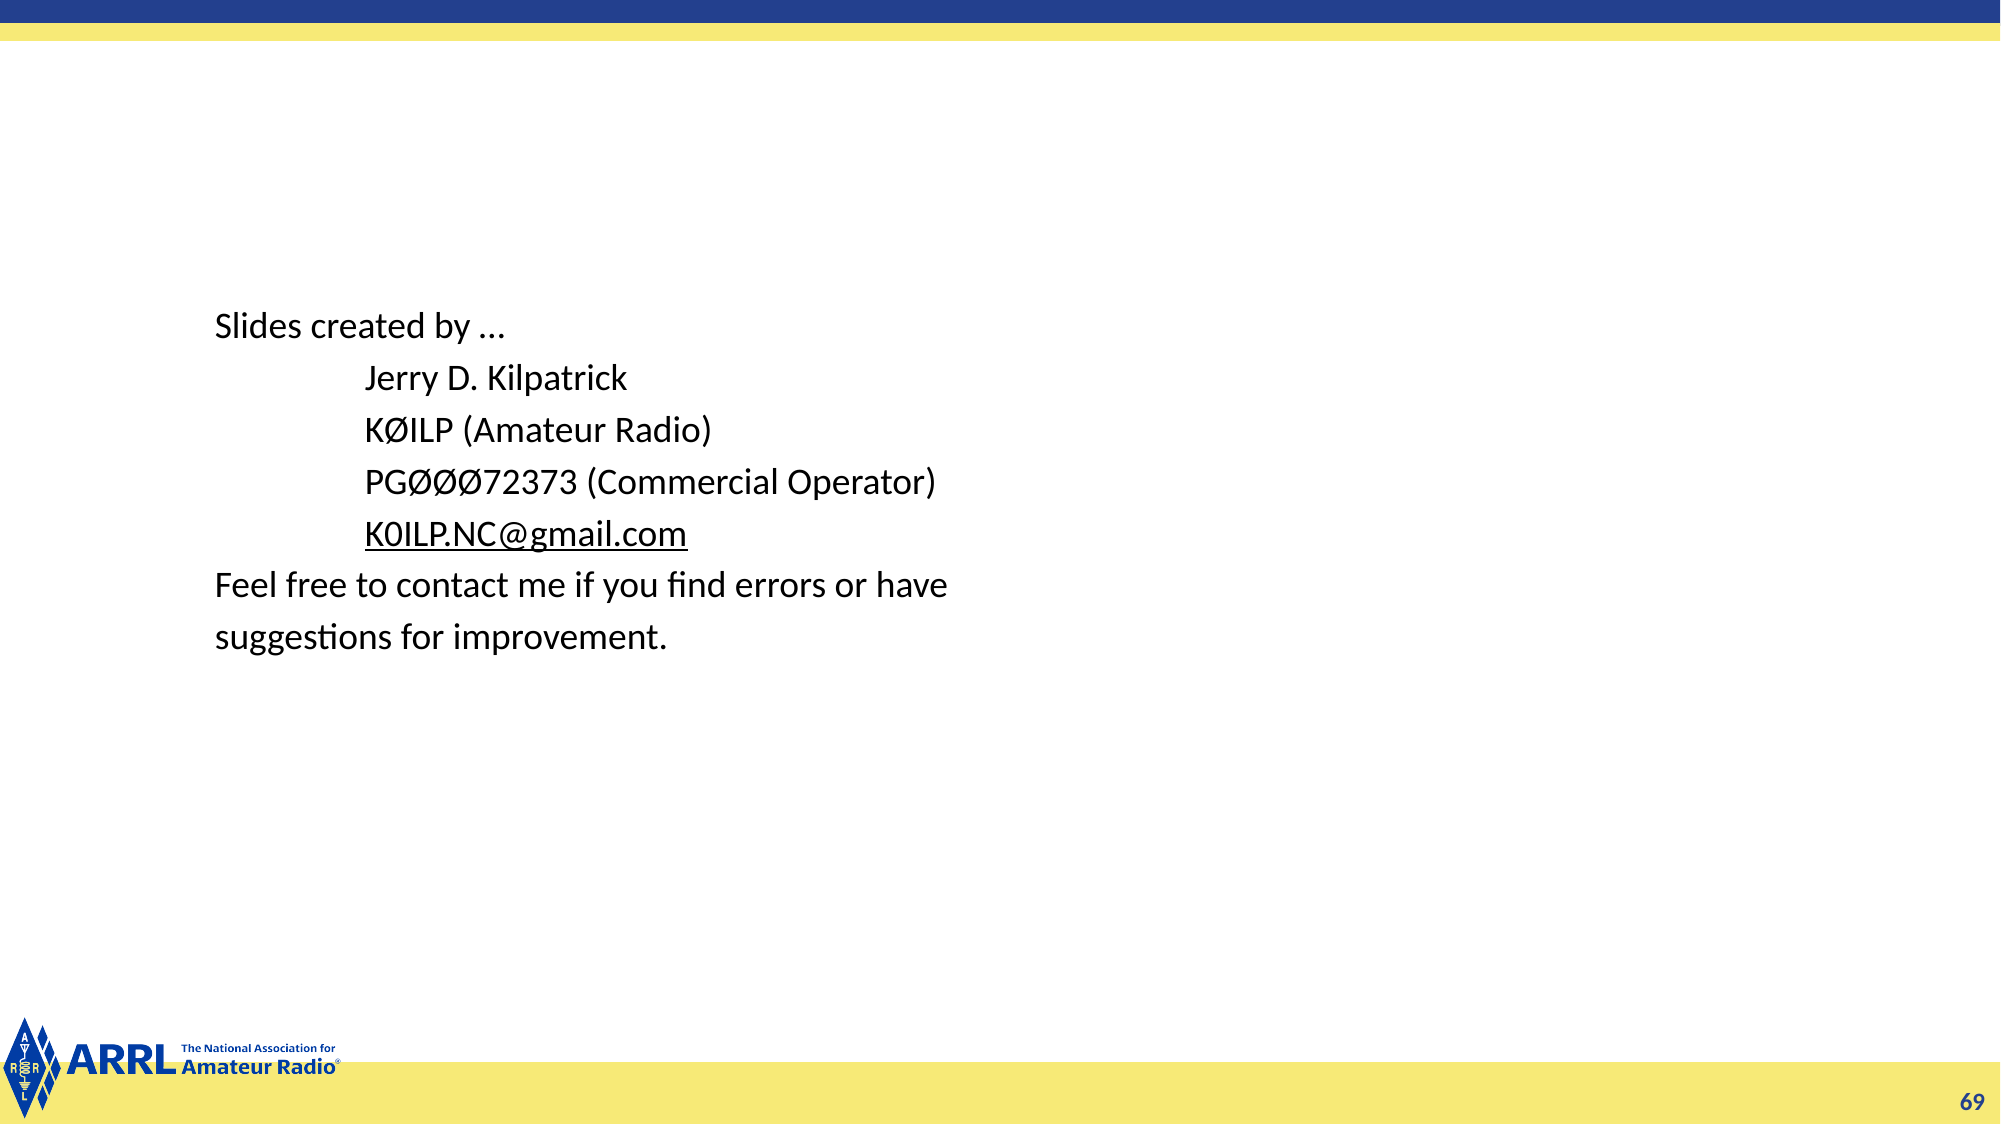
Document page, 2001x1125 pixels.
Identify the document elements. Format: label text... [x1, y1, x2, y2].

text_box Slides created by … Jerry D. Kilpatrick KØILP (Amateur Radio) PGØØØ72373 (Commercial Operator) K0ILP.NC@gmail.com Feel free to contact me if you find errors or have suggestions for improvement. [200, 287, 1050, 665]
picture [1, 1015, 342, 1121]
